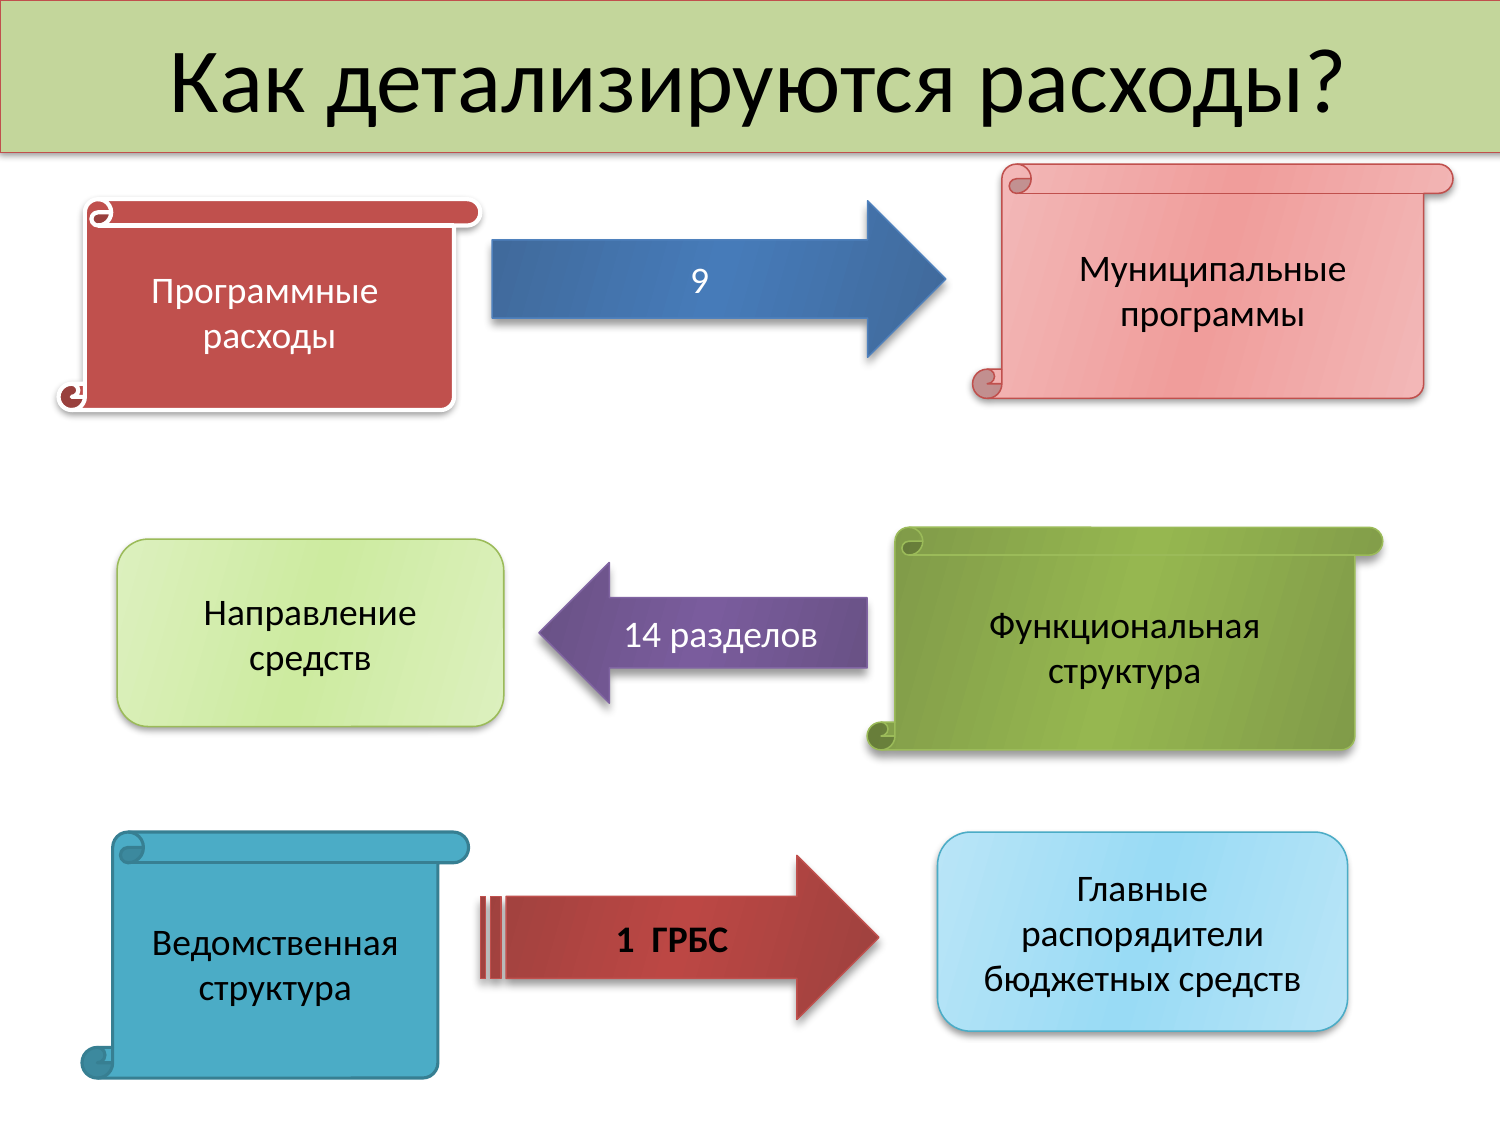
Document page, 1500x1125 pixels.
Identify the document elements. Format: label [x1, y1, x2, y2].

chart [0, 0, 1500, 1125]
